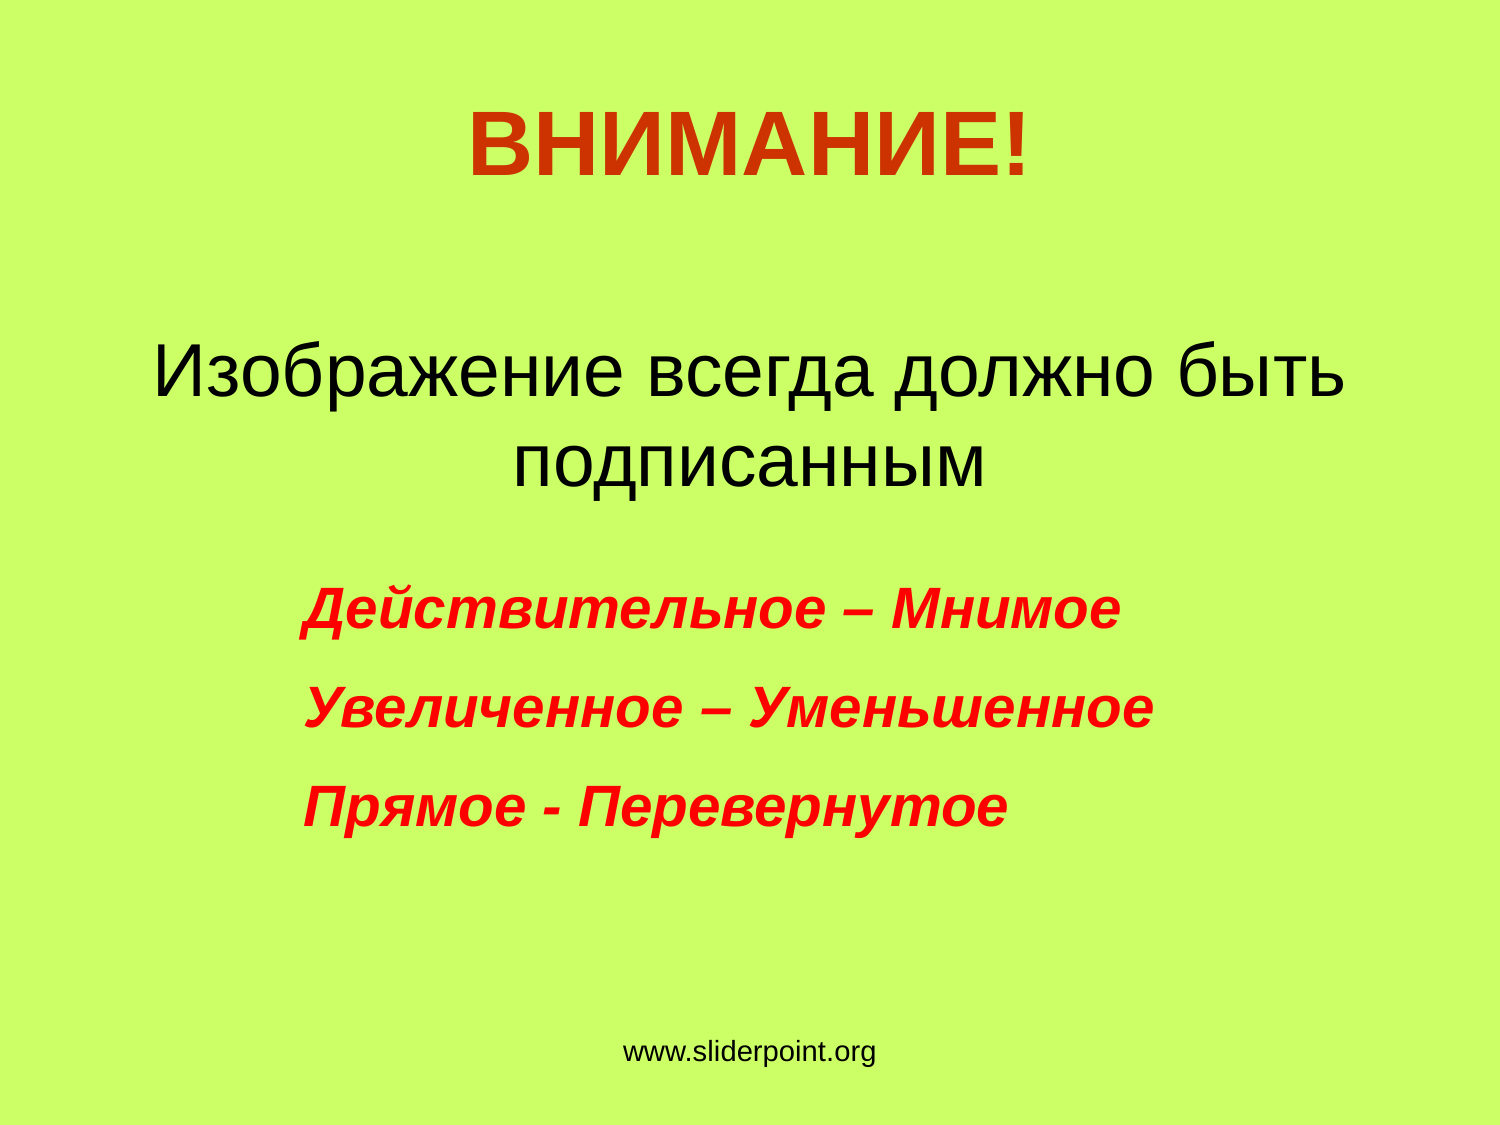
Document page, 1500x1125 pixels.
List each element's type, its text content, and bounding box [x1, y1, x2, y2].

text_box Действительное – Мнимое Увеличенное – Уменьшенное Прямое - Перевернутое [289, 562, 1306, 945]
text_box Изображение всегда должно быть подписанным [0, 314, 1500, 509]
title ВНИМАНИЕ! [74, 44, 1426, 233]
footer www.sliderpoint.org [512, 1024, 988, 1103]
